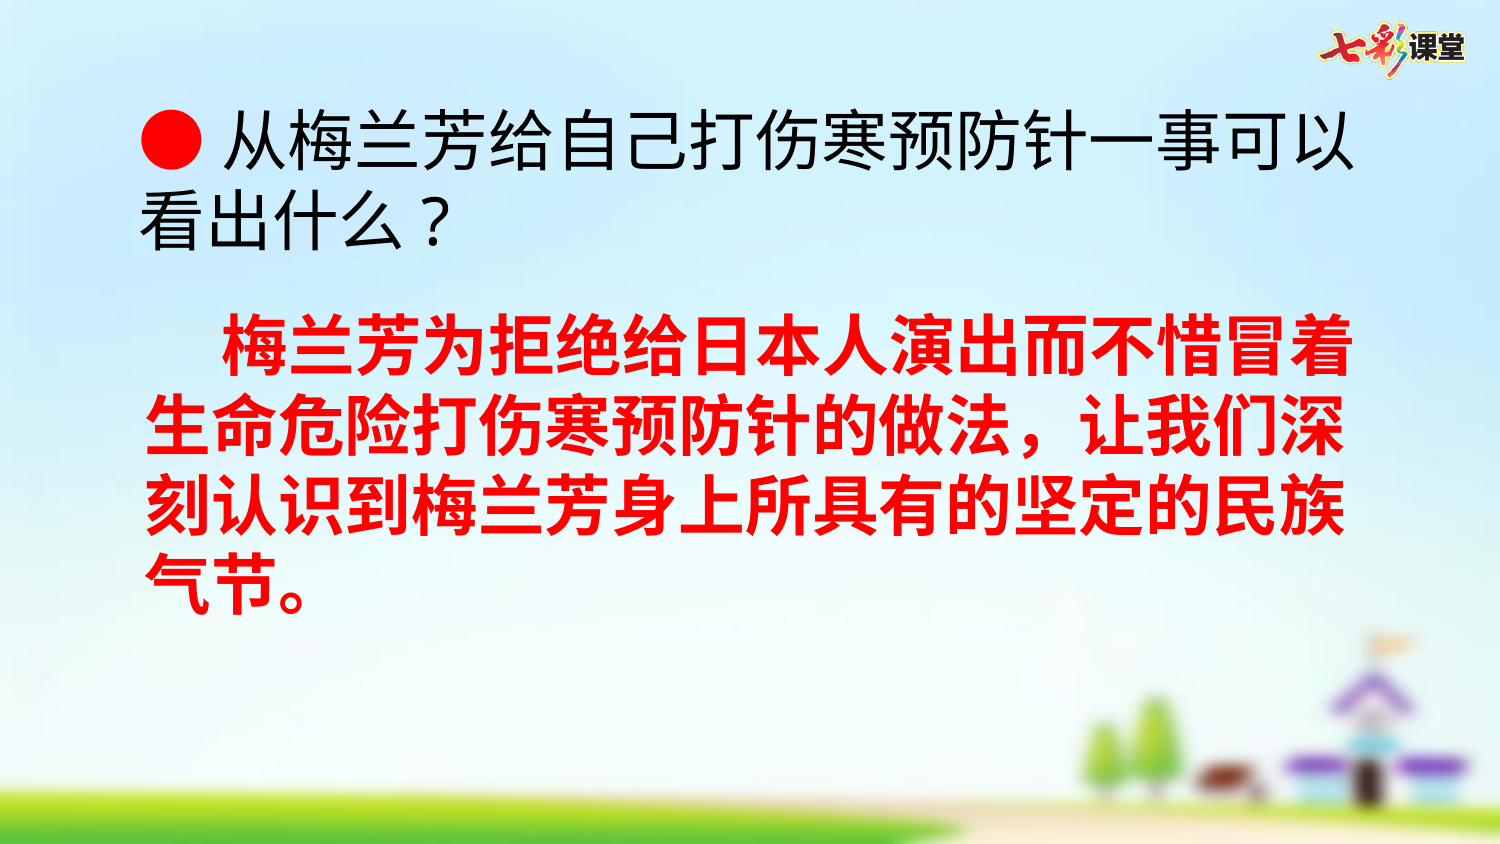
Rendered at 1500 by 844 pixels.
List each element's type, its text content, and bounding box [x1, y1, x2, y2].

text_box ●从梅兰芳给自己打伤寒预防针一事可以看出什么? [123, 91, 1400, 266]
picture [0, 0, 1500, 844]
text_box 梅兰芳为拒绝给日本人演出而不惜冒着生命危险打伤寒预防针的做法，让我们深刻认识到梅兰芳身上所具有的坚定的民族气节。 [129, 296, 1388, 631]
